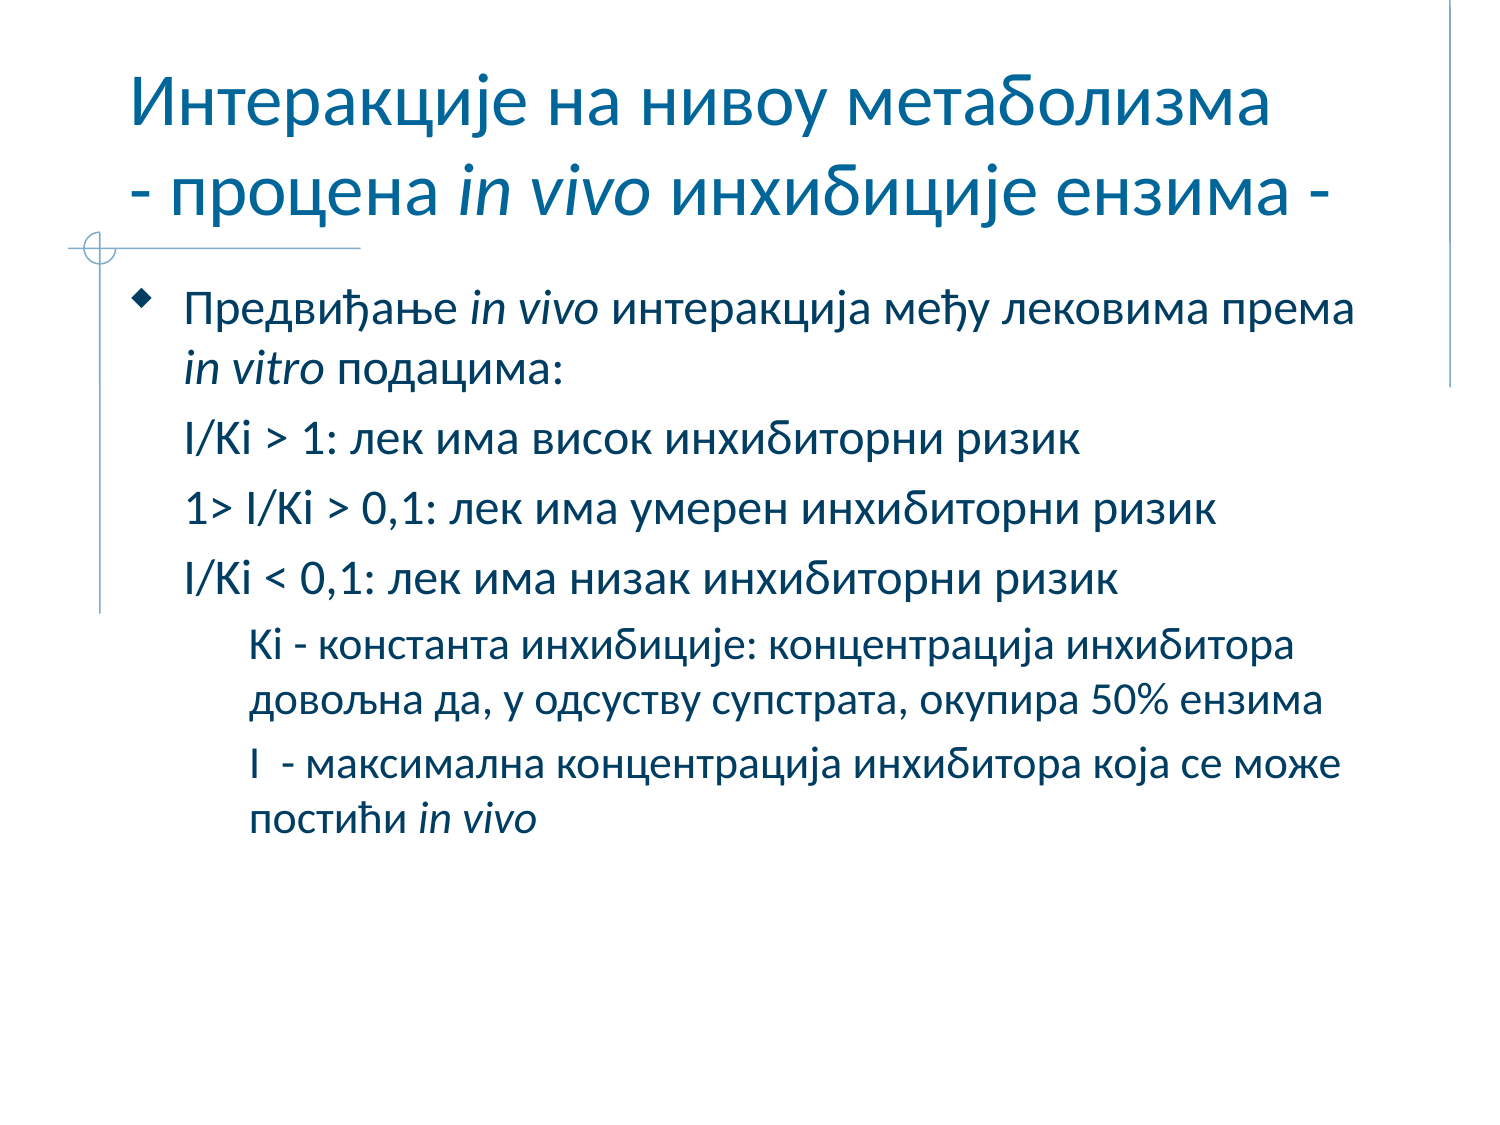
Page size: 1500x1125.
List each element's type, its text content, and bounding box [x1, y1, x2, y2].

title Интеракције на нивоу метаболизма - процена in vivo инхибиције ензима - [113, 49, 1436, 238]
list Предвиђање in vivo интеракција међу лековима према in vitro подацима: I/Ki > 1: лек има висок инхибиторни ризик 1> I/Ki > 0,1: лек има умерен инхибиторни ризик I/Ki < 0,1: лек има низак инхибиторни ризик Ki - константа инхибиције: концентрација инхибитора довољна да, у одсуству супстрата, окупира 50% ензима I - максимална концентрација инхибитора која се може постићи in vivо [111, 266, 1412, 953]
